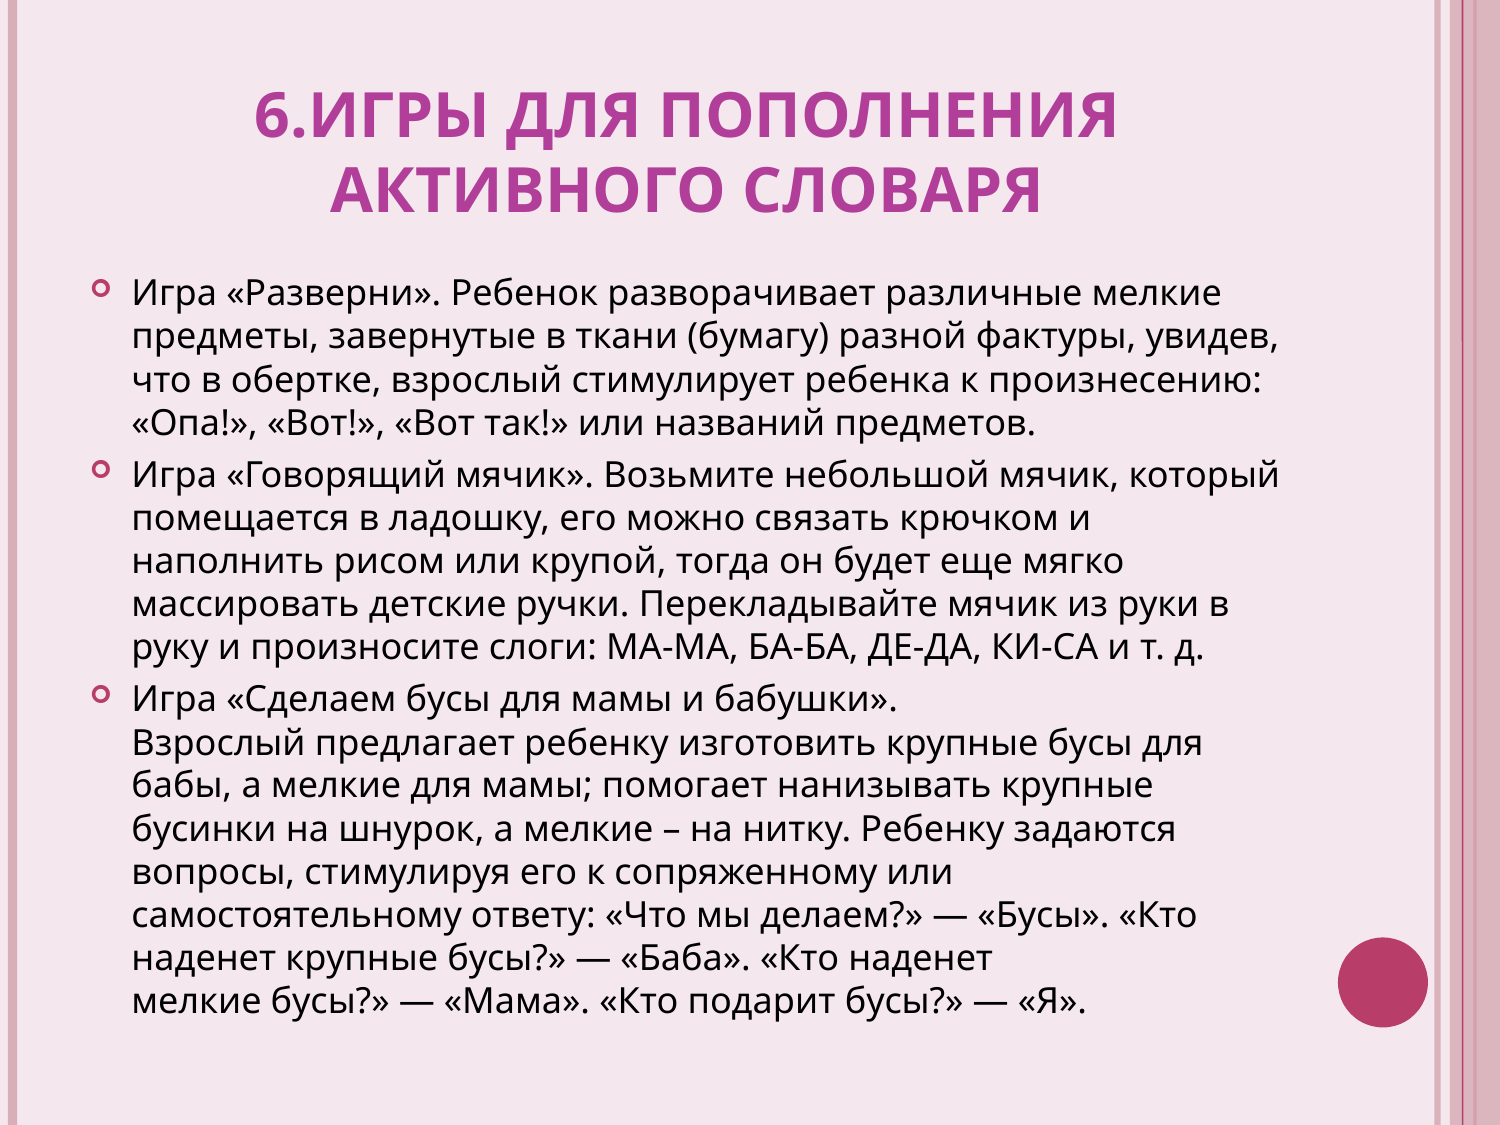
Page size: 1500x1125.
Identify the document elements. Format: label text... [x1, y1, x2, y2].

title 6.Игры для пополнения активного словаря [75, 45, 1300, 233]
list Игра «Разверни». Ребенок разворачивает различные мелкие предметы, завернутые в ткани (бумагу) разной фактуры, увидев, что в обертке, взрослый стимулирует ребенка к произнесению: «Опа!», «Вот!», «Вот так!» или названий предметов. Игра «Говорящий мячик». Возьмите небольшой мячик, который помещается в ладошку, его можно связать крючком и наполнить рисом или крупой, тогда он будет еще мягко массировать детские ручки. Перекладывайте мячик из руки в руку и произносите слоги: МА-МА, БА-БА, ДЕ-ДА, КИ-СА и т. д. Игра «Сделаем бусы для мамы и бабушки». Взрослый предлагает ребенку изготовить крупные бусы для бабы, а мелкие для мамы; помогает нанизывать крупные бусинки на шнурок, а мелкие – на нитку. Ребенку задаются вопросы, стимулируя его к сопряженному или самостоятельному ответу: «Что мы делаем?» — «Бусы». «Кто наденет крупные бусы?» — «Баба». «Кто наденет мелкие бусы?» — «Мама». «Кто подарит бусы?» — «Я». [75, 262, 1300, 1062]
